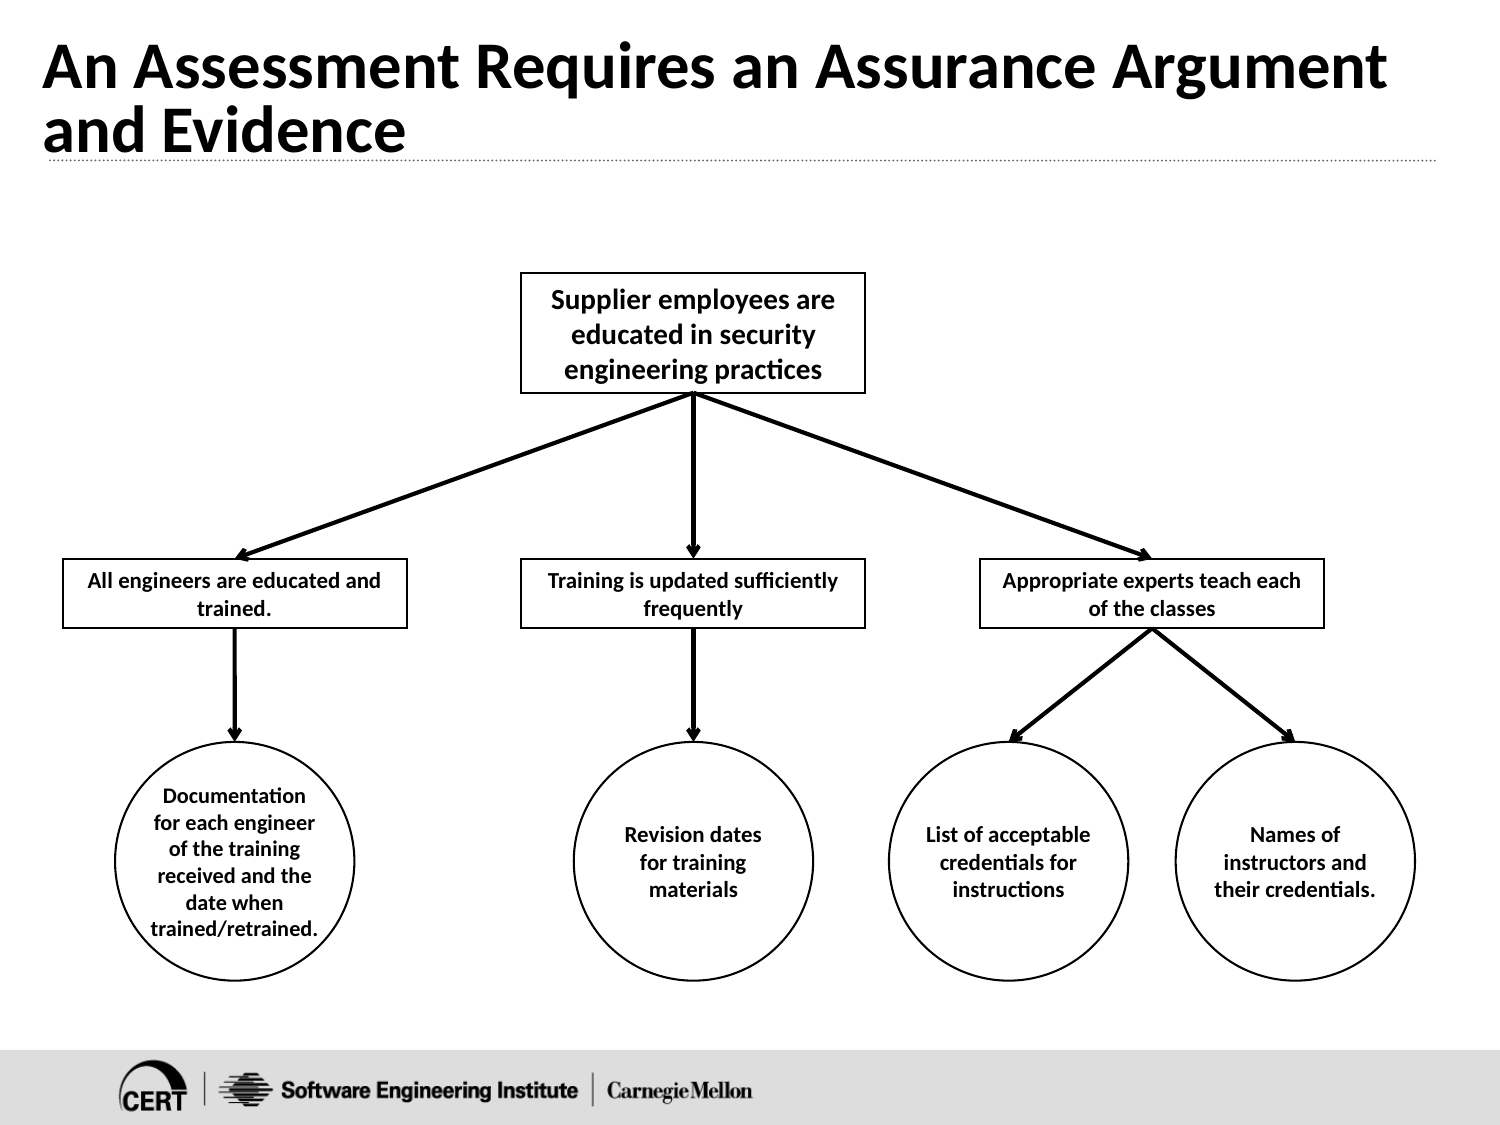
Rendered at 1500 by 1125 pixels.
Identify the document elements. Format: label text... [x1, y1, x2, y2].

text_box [234, 395, 691, 557]
text_box Documentation for each engineer of the training received and the date when trained/retrained. [115, 741, 355, 981]
text_box Training is updated sufficiently frequently [521, 565, 866, 629]
text_box Revision dates for training materials [573, 741, 814, 981]
text_box Supplier employees are educated in security engineering practices [521, 273, 866, 393]
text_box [888, 741, 1416, 981]
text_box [1151, 628, 1296, 743]
picture [102, 1056, 765, 1117]
title An Assessment Requires an Assurance Argument and Evidence [42, 37, 1434, 155]
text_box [1008, 628, 1150, 743]
text_box All engineers are educated and trained. [62, 558, 407, 629]
text_box Appropriate experts teach each of the classes [980, 558, 1325, 629]
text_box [693, 395, 1153, 559]
